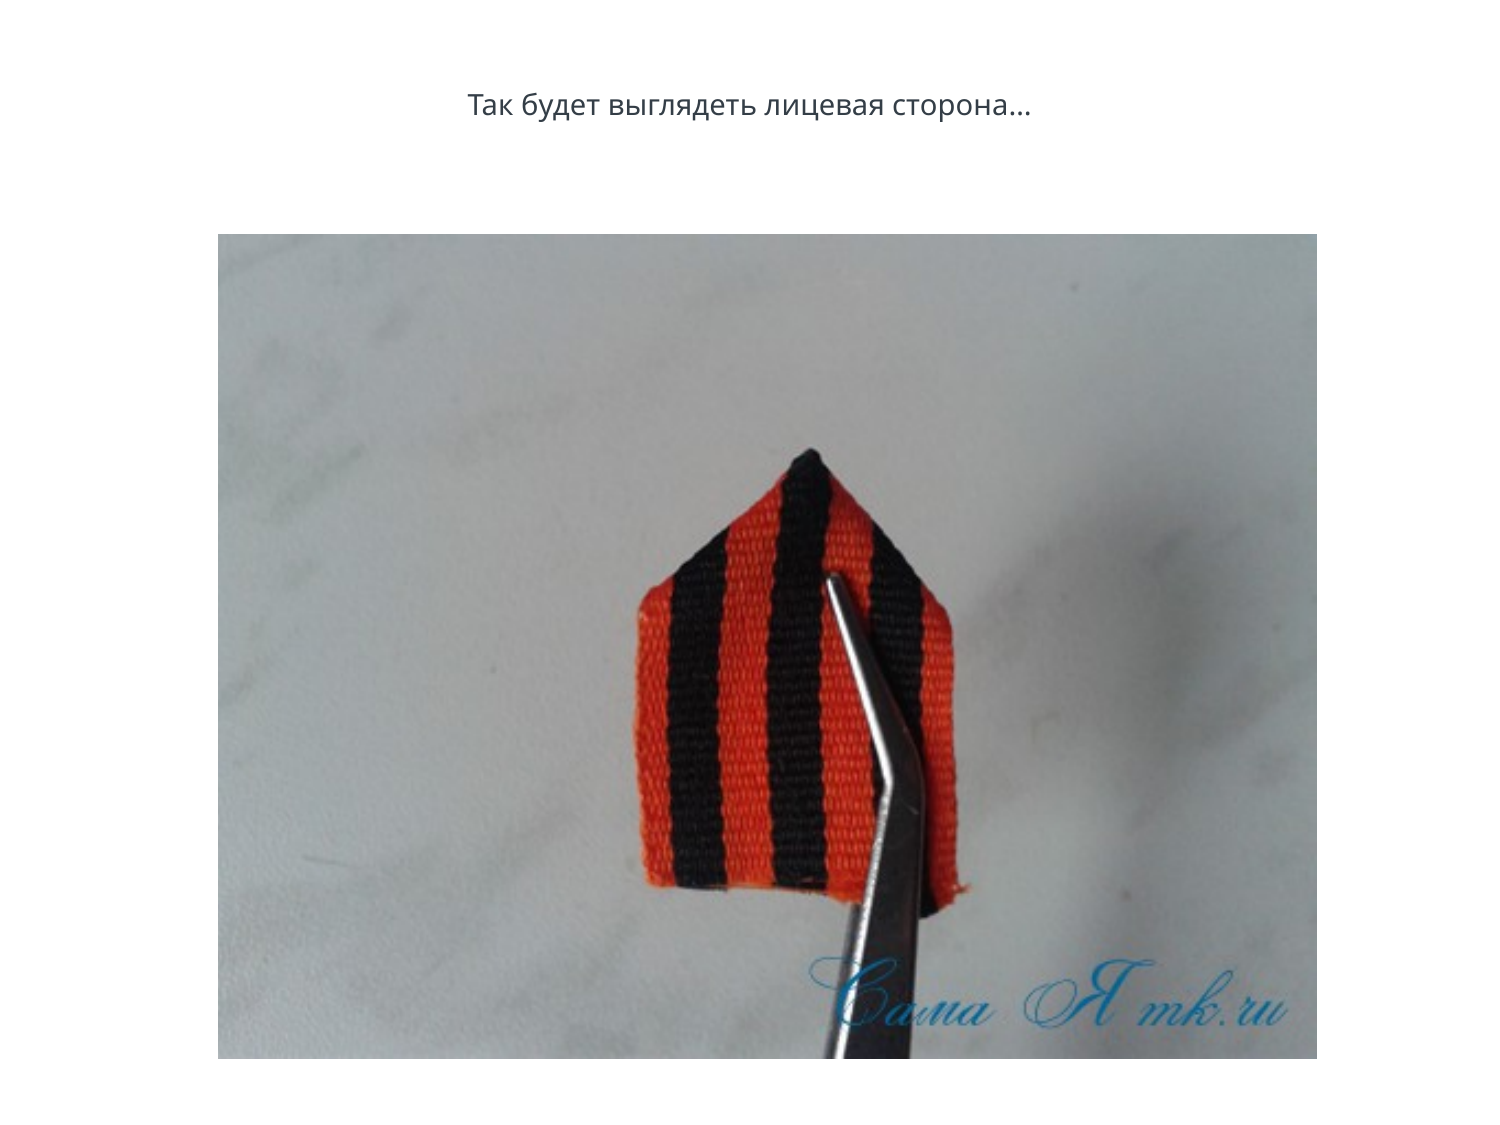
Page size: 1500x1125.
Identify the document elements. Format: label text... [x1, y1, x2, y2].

title Так будет выглядеть лицевая сторона… [75, 45, 1425, 233]
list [218, 234, 1318, 1060]
